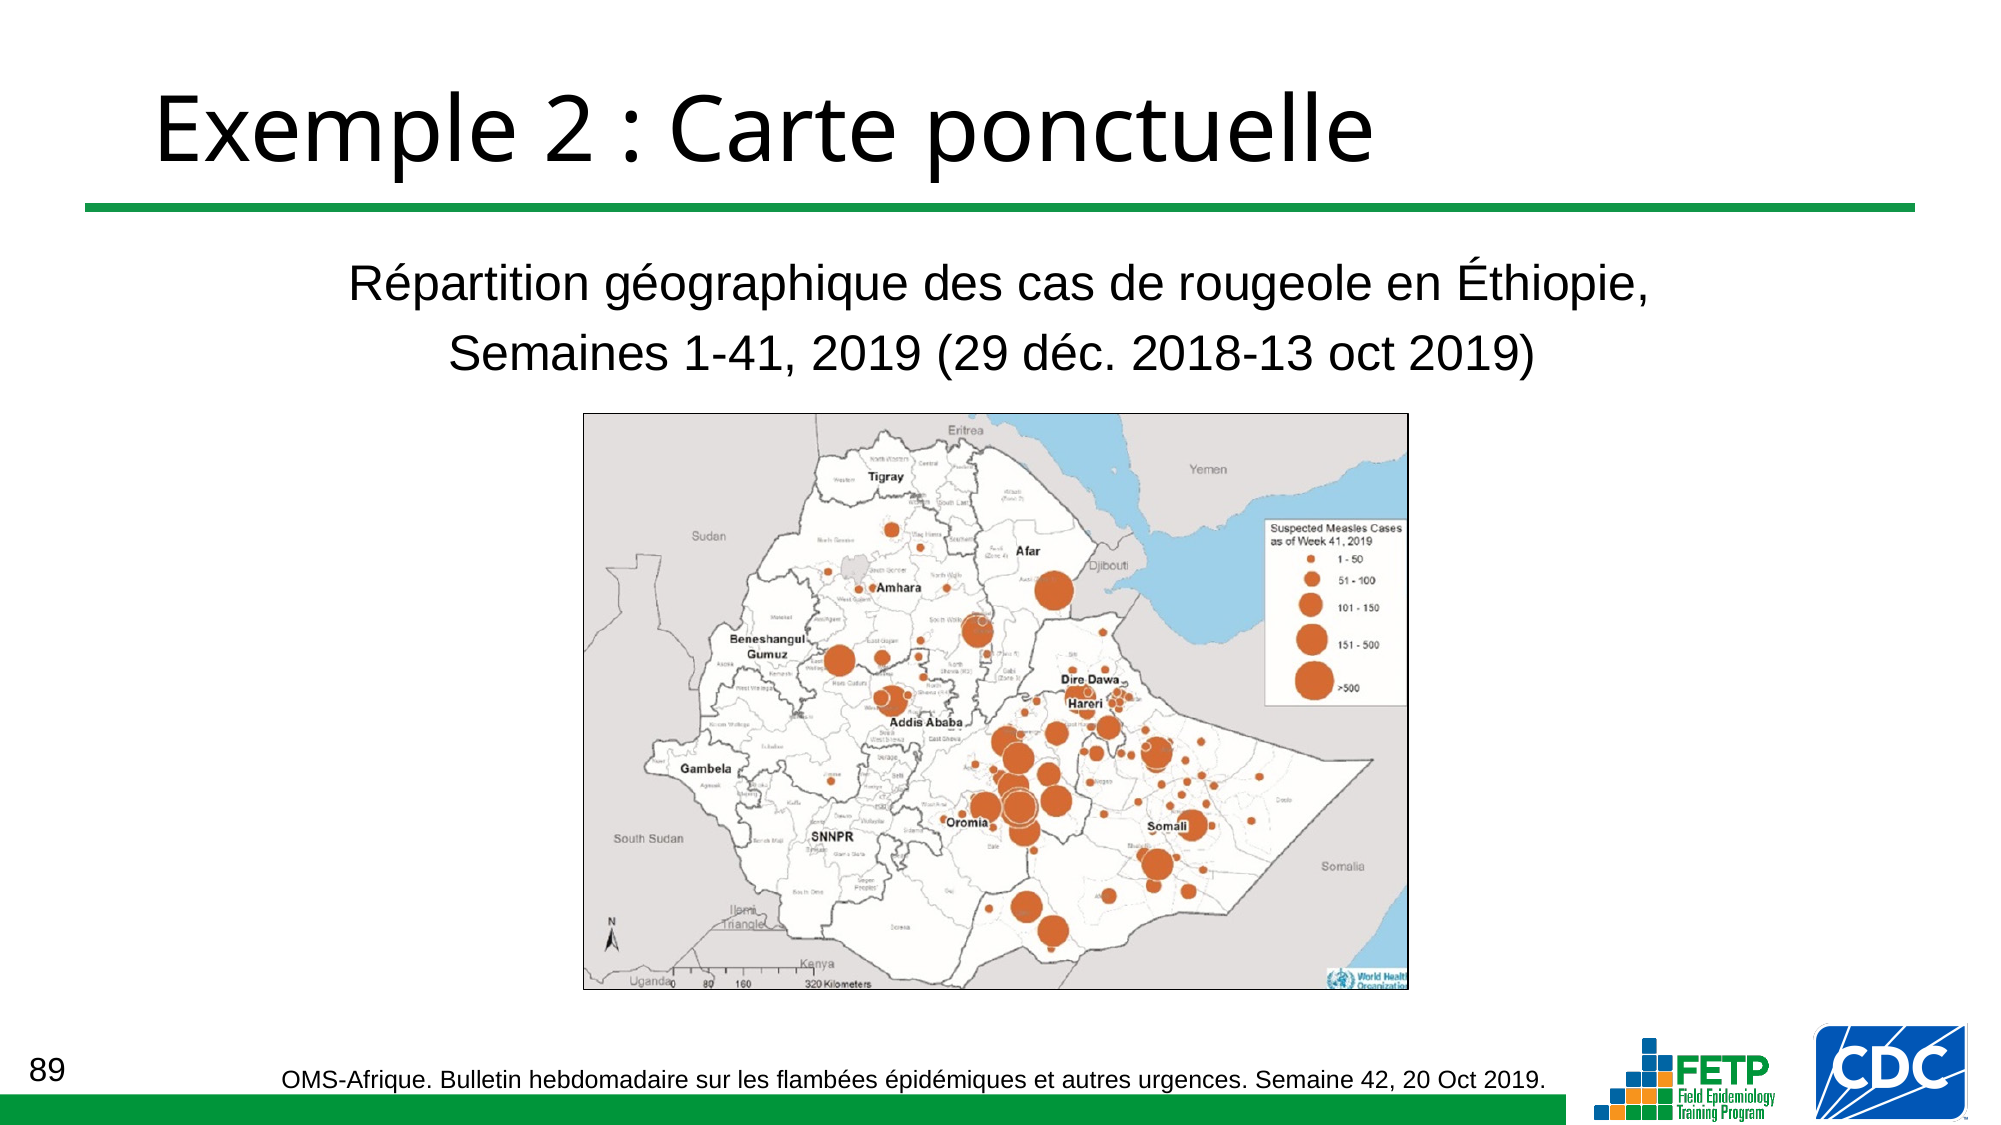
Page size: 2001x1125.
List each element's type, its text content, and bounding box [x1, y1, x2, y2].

picture [1813, 1023, 1968, 1122]
list Répartition géographique des cas de rougeole en Éthiopie, Semaines 1-41, 2019 (29 déc. 2018-13 oct 2019) [137, 242, 1863, 1004]
picture [1594, 1038, 1775, 1122]
picture [583, 414, 1408, 989]
text_box Exemple 2 : Carte ponctuelle [137, 75, 1863, 207]
list OMS-Afrique. Bulletin hebdomadaire sur les flambées épidémiques et autres urgences. Semaine 42, 20 Oct 2019. [235, 1059, 1565, 1110]
